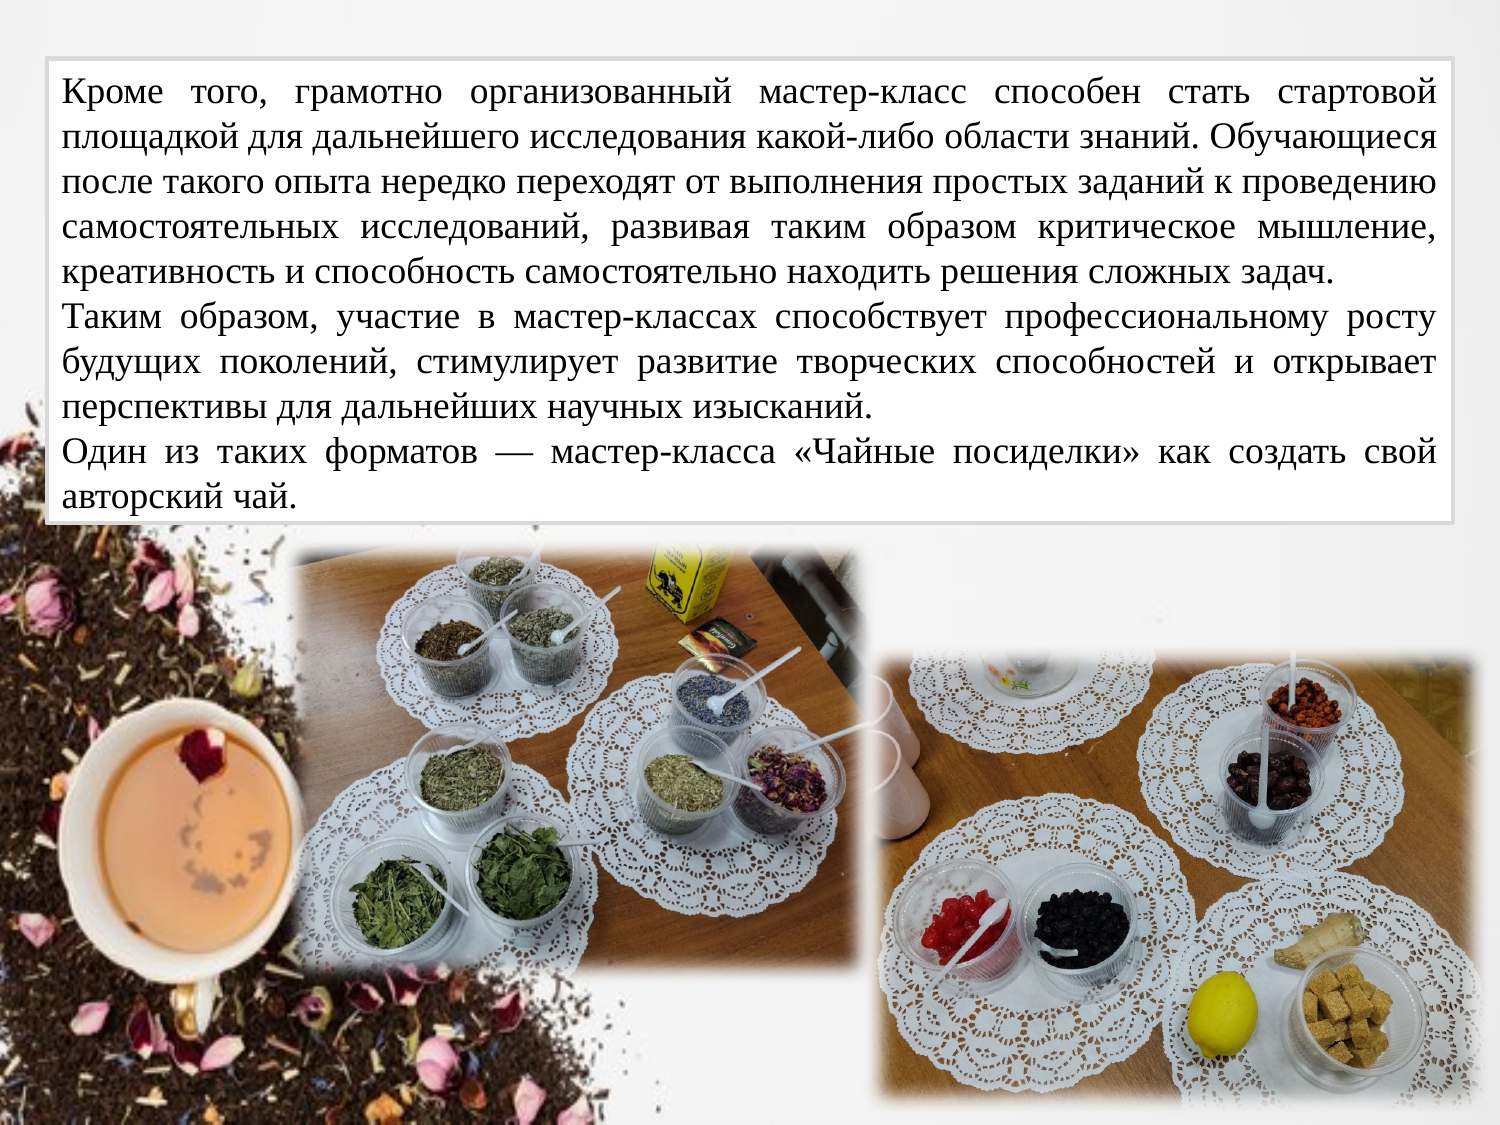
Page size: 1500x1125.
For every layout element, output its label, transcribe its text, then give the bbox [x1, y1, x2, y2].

picture [0, 0, 1500, 1125]
text_box Кроме того, грамотно организованный мастер-класс способен стать стартовой площадкой для дальнейшего исследования какой-либо области знаний. Обучающиеся после такого опыта нередко переходят от выполнения простых заданий к проведению самостоятельных исследований, развивая таким образом критическое мышление, креативность и способность самостоятельно находить решения сложных задач. Таким образом, участие в мастер-классах способствует профессиональному росту будущих поколений, стимулирует развитие творческих способностей и открывает перспективы для дальнейших научных изысканий. Один из таких форматов — мастер-класса «Чайные посиделки» как создать свой авторский чай. [45, 56, 1455, 525]
